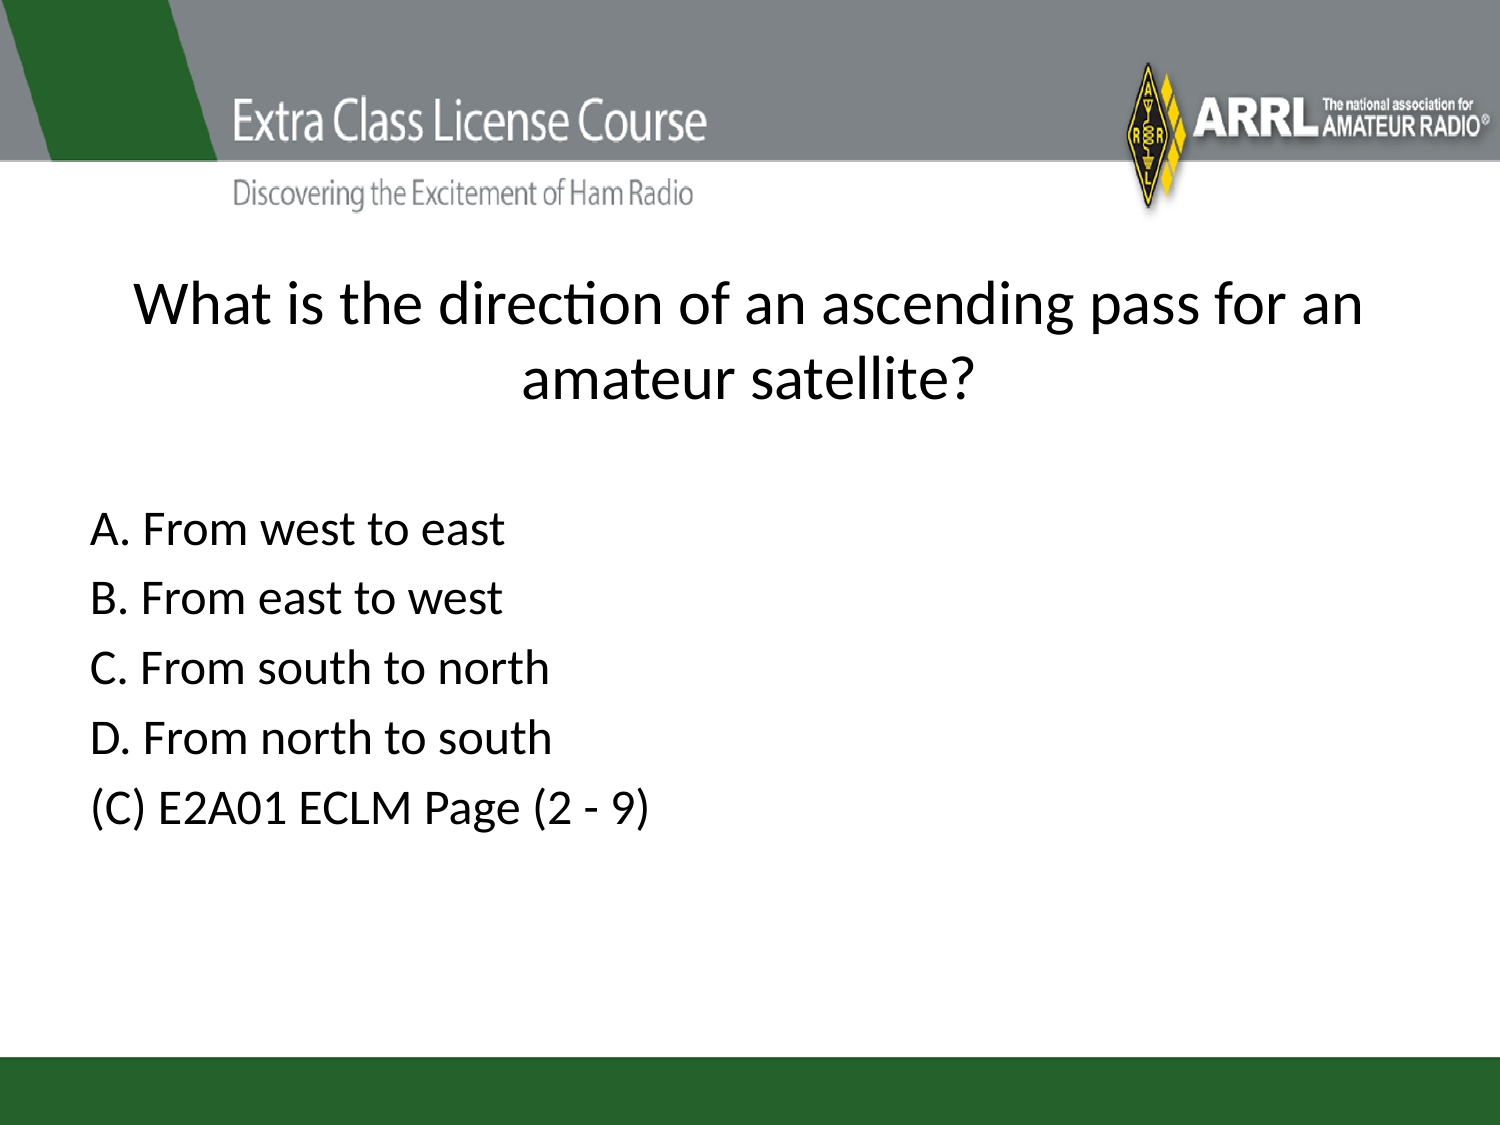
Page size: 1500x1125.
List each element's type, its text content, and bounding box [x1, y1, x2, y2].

title What is the direction of an ascending pass for an amateur satellite? [75, 254, 1425, 435]
list A. From west to east B. From east to west C. From south to north D. From north to south (C) E2A01 ECLM Page (2 - 9) [75, 487, 1425, 1005]
picture [0, 0, 1500, 1125]
